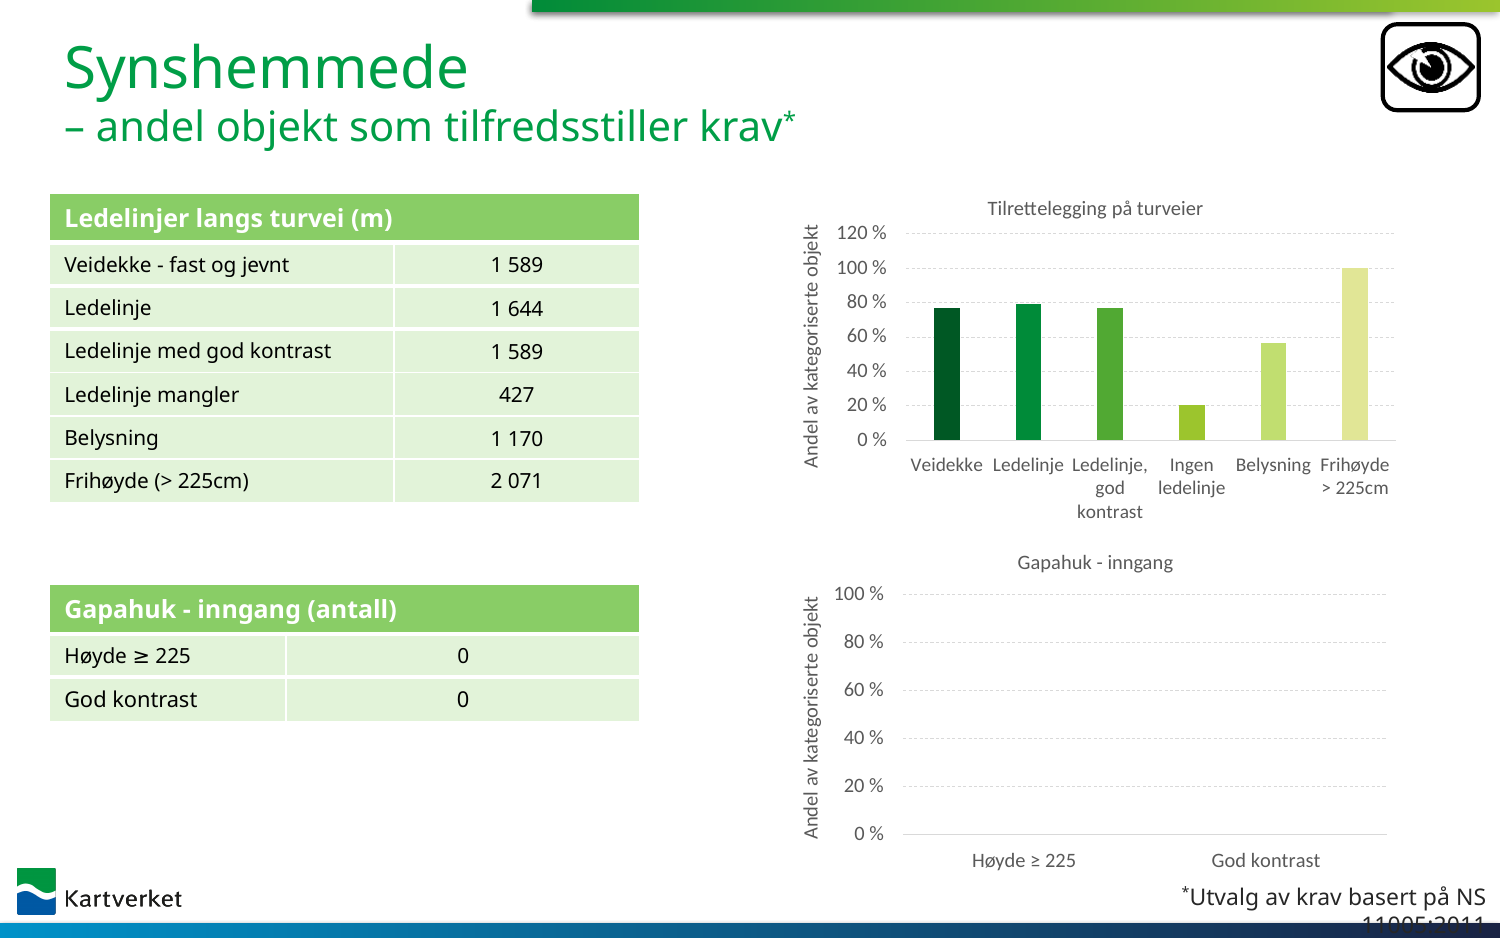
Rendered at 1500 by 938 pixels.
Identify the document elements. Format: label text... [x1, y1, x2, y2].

table_cell 0 [287, 679, 639, 721]
text_box *Utvalg av krav basert på NS 11005:2011 [1068, 873, 1500, 938]
table_cell 0 [287, 636, 639, 675]
picture [791, 187, 1400, 526]
table_cell Høyde ≥ 225 [50, 636, 285, 675]
table_cell Belysning [50, 417, 393, 458]
table_cell Frihøyde (> 225cm) [50, 460, 393, 502]
text_box Synshemmede – andel objekt som tilfredsstiller krav* [49, 24, 1431, 158]
table_cell 1 170 [395, 417, 639, 458]
table_cell 1 644 [395, 288, 639, 327]
table_header Gapahuk - inngang (antall) [50, 585, 639, 632]
table_cell 1 589 [395, 245, 639, 284]
picture [791, 541, 1400, 880]
table_header Ledelinjer langs turvei (m) [50, 194, 639, 240]
table_cell 427 [395, 373, 639, 415]
table_cell God kontrast [50, 679, 285, 721]
table_cell Veidekke - fast og jevnt [50, 245, 393, 284]
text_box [1382, 24, 1480, 111]
table_cell Ledelinje [50, 288, 393, 327]
table_cell 2 071 [395, 460, 639, 502]
table_cell Ledelinje med god kontrast [50, 331, 393, 372]
table_cell 1 589 [395, 331, 639, 372]
table_cell Ledelinje mangler [50, 373, 393, 415]
